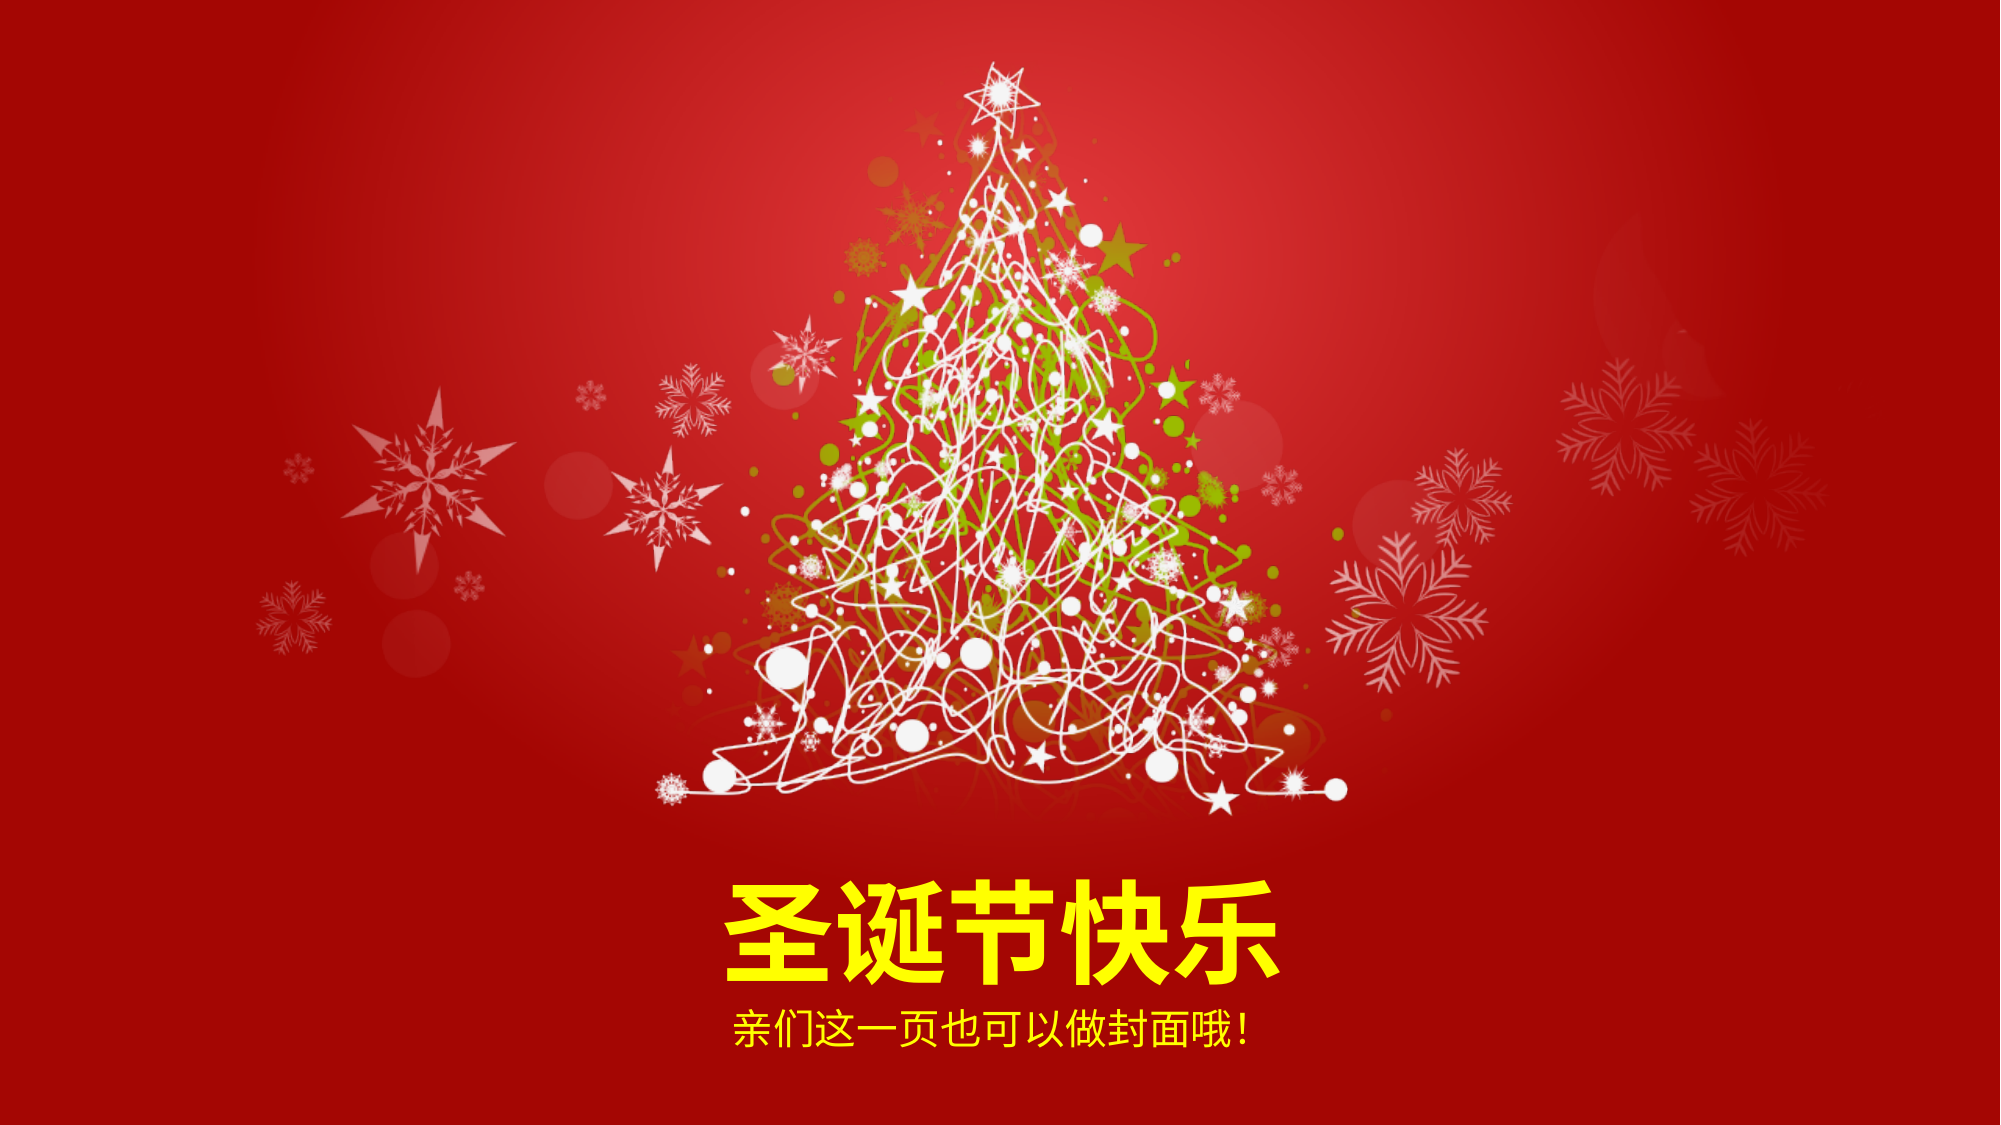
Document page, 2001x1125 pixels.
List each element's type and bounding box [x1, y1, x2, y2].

picture [0, 0, 2000, 1125]
text_box [429, 854, 1576, 1061]
